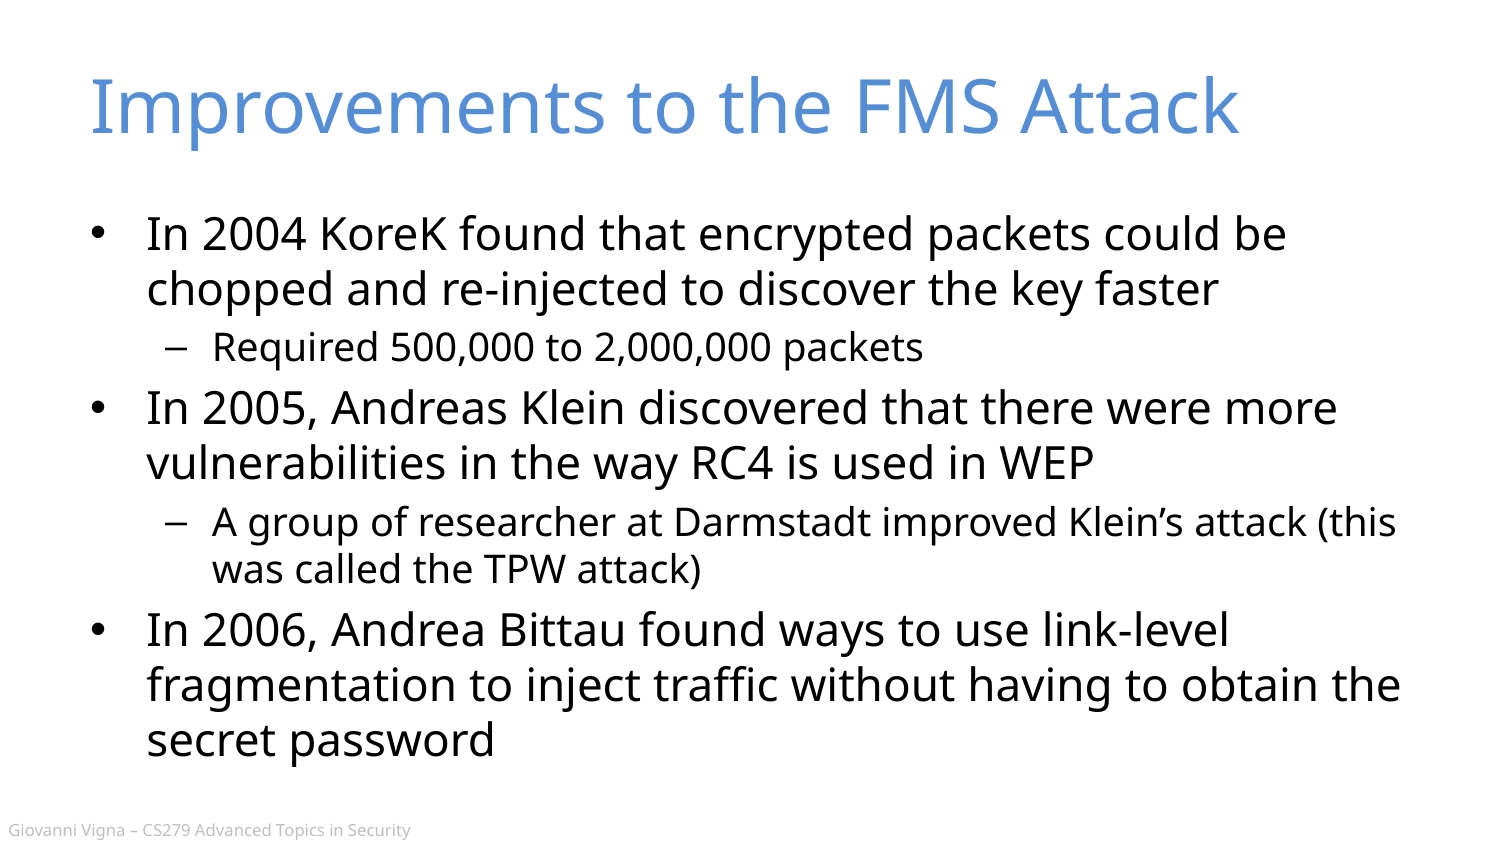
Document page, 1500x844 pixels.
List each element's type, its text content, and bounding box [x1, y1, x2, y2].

list In 2004 KoreK found that encrypted packets could be chopped and re-injected to discover the key faster Required 500,000 to 2,000,000 packets In 2005, Andreas Klein discovered that there were more vulnerabilities in the way RC4 is used in WEP A group of researcher at Darmstadt improved Klein’s attack (this was called the TPW attack) In 2006, Andrea Bittau found ways to use link-level fragmentation to inject traffic without having to obtain the secret password [75, 196, 1425, 813]
title Improvements to the FMS Attack [75, 33, 1425, 175]
